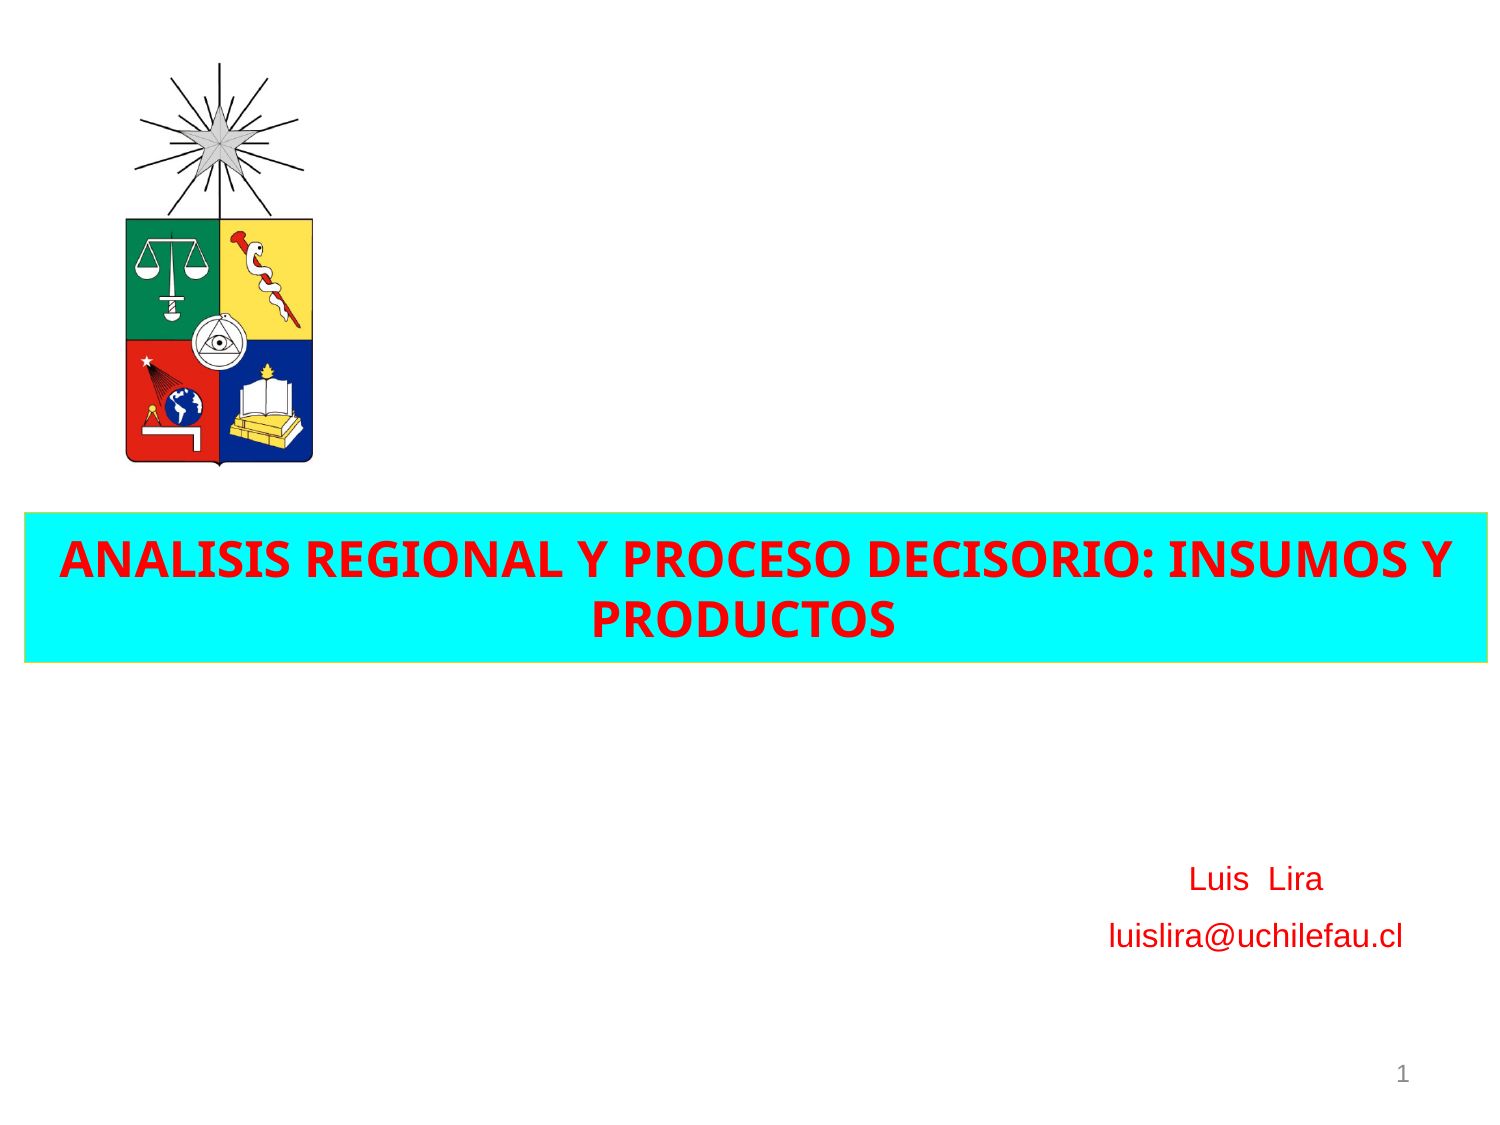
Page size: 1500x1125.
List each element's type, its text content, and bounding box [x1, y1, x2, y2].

title ANALISIS REGIONAL Y PROCESO DECISORIO: INSUMOS Y PRODUCTOS [24, 512, 1488, 663]
slide_number 1 [1074, 1042, 1425, 1103]
text_box Luis Lira luislira@uchilefau.cl [1062, 849, 1450, 962]
picture [124, 62, 313, 467]
